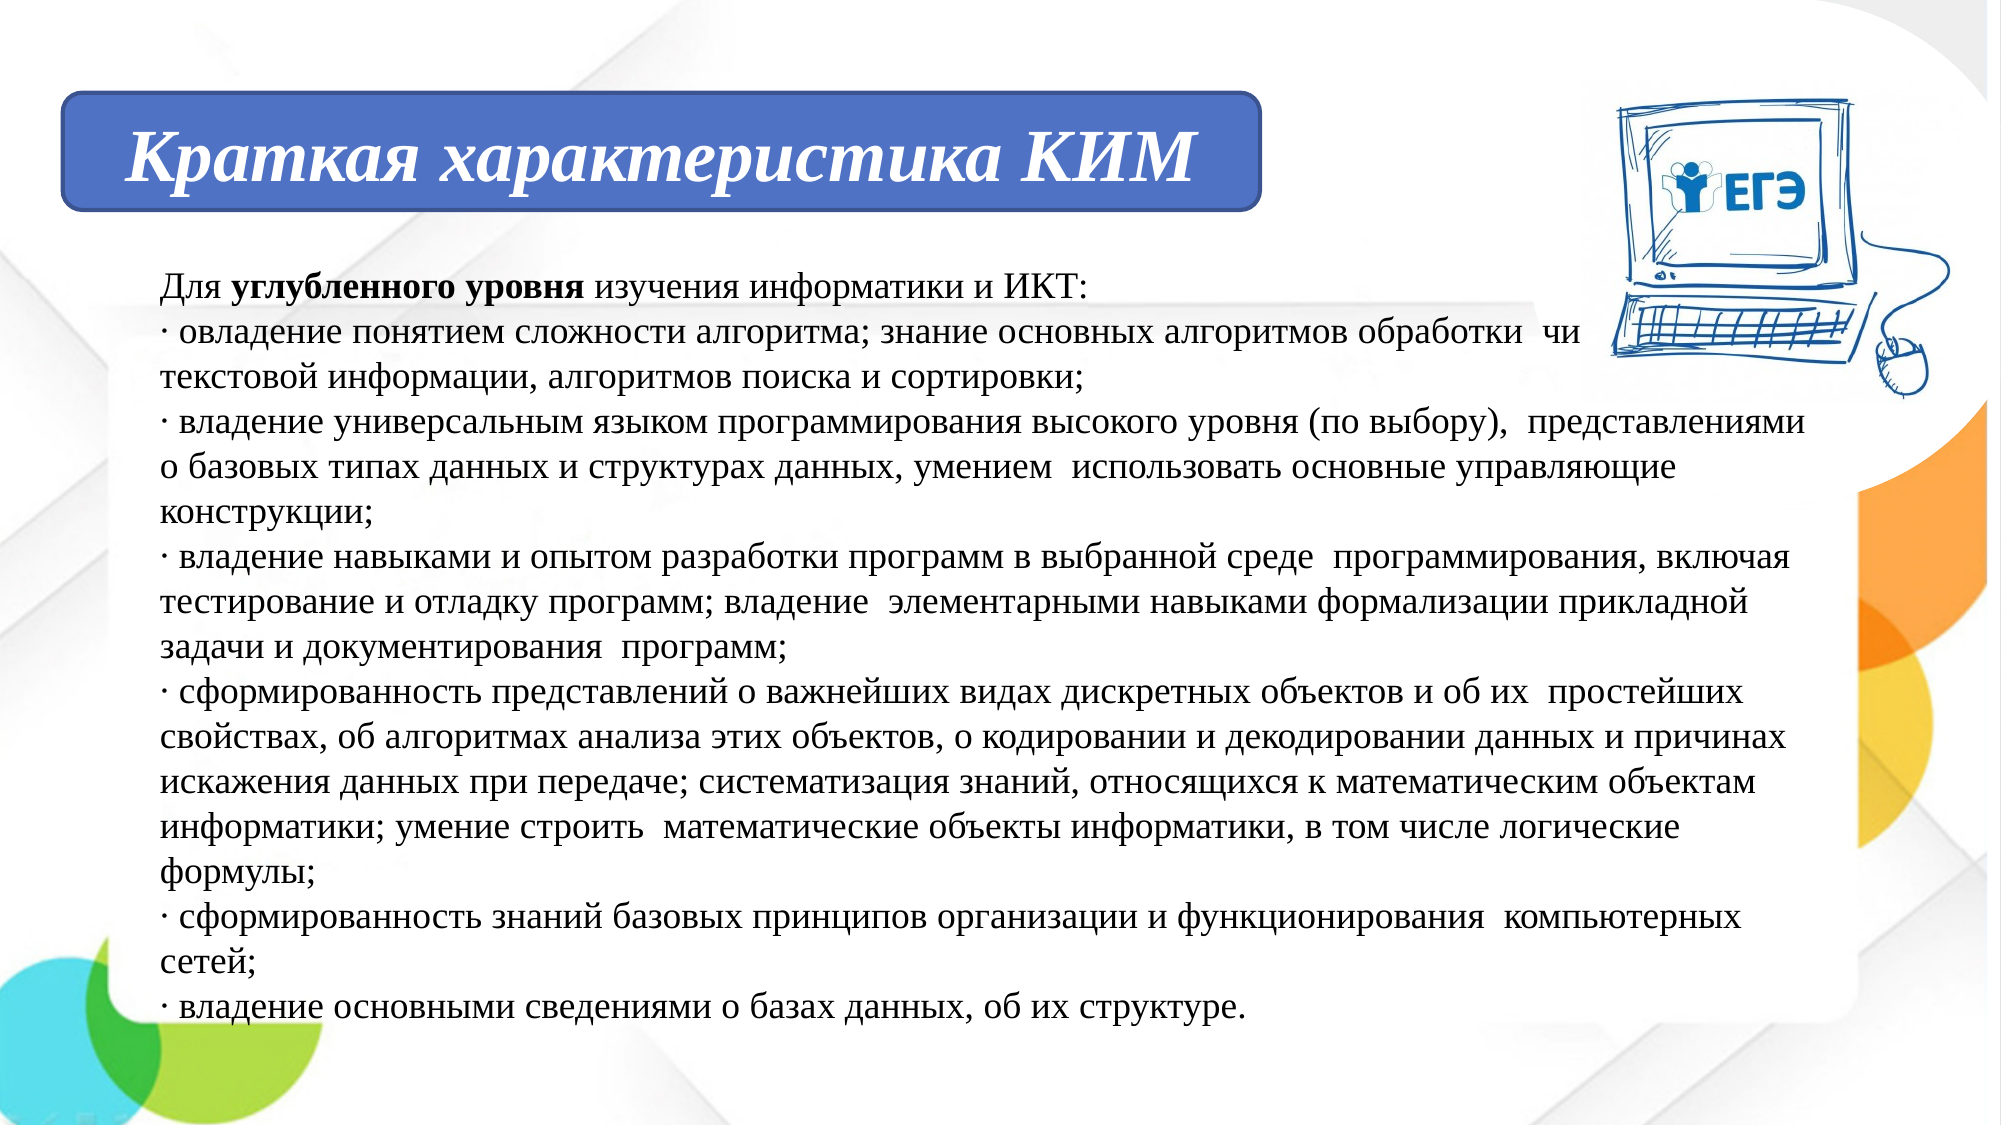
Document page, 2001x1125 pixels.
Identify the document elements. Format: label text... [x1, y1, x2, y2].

text_box Для углубленного уровня изучения информатики и ИКТ: ∙ овладение понятием сложности алгоритма; знание основных алгоритмов обработки числовой и текстовой информации, алгоритмов поиска и сортировки; ∙ владение универсальным языком программирования высокого уровня (по выбору), представлениями о базовых типах данных и структурах данных, умением использовать основные управляющие конструкции; ∙ владение навыками и опытом разработки программ в выбранной среде программирования, включая тестирование и отладку программ; владение элементарными навыками формализации прикладной задачи и документирования программ; ∙ сформированность представлений о важнейших видах дискретных объектов и об их простейших свойствах, об алгоритмах анализа этих объектов, о кодировании и декодировании данных и причинах искажения данных при передаче; систематизация знаний, относящихся к математическим объектам информатики; умение строить математические объекты информатики, в том числе логические формулы; ∙ сформированность знаний базовых принципов организации и функционирования компьютерных сетей; ∙ владение основными сведениями о базах данных, об их структуре. [145, 254, 1825, 1034]
picture [0, 0, 2001, 1125]
picture [1822, 0, 2001, 121]
text_box Краткая характеристика КИМ [60, 90, 1263, 213]
